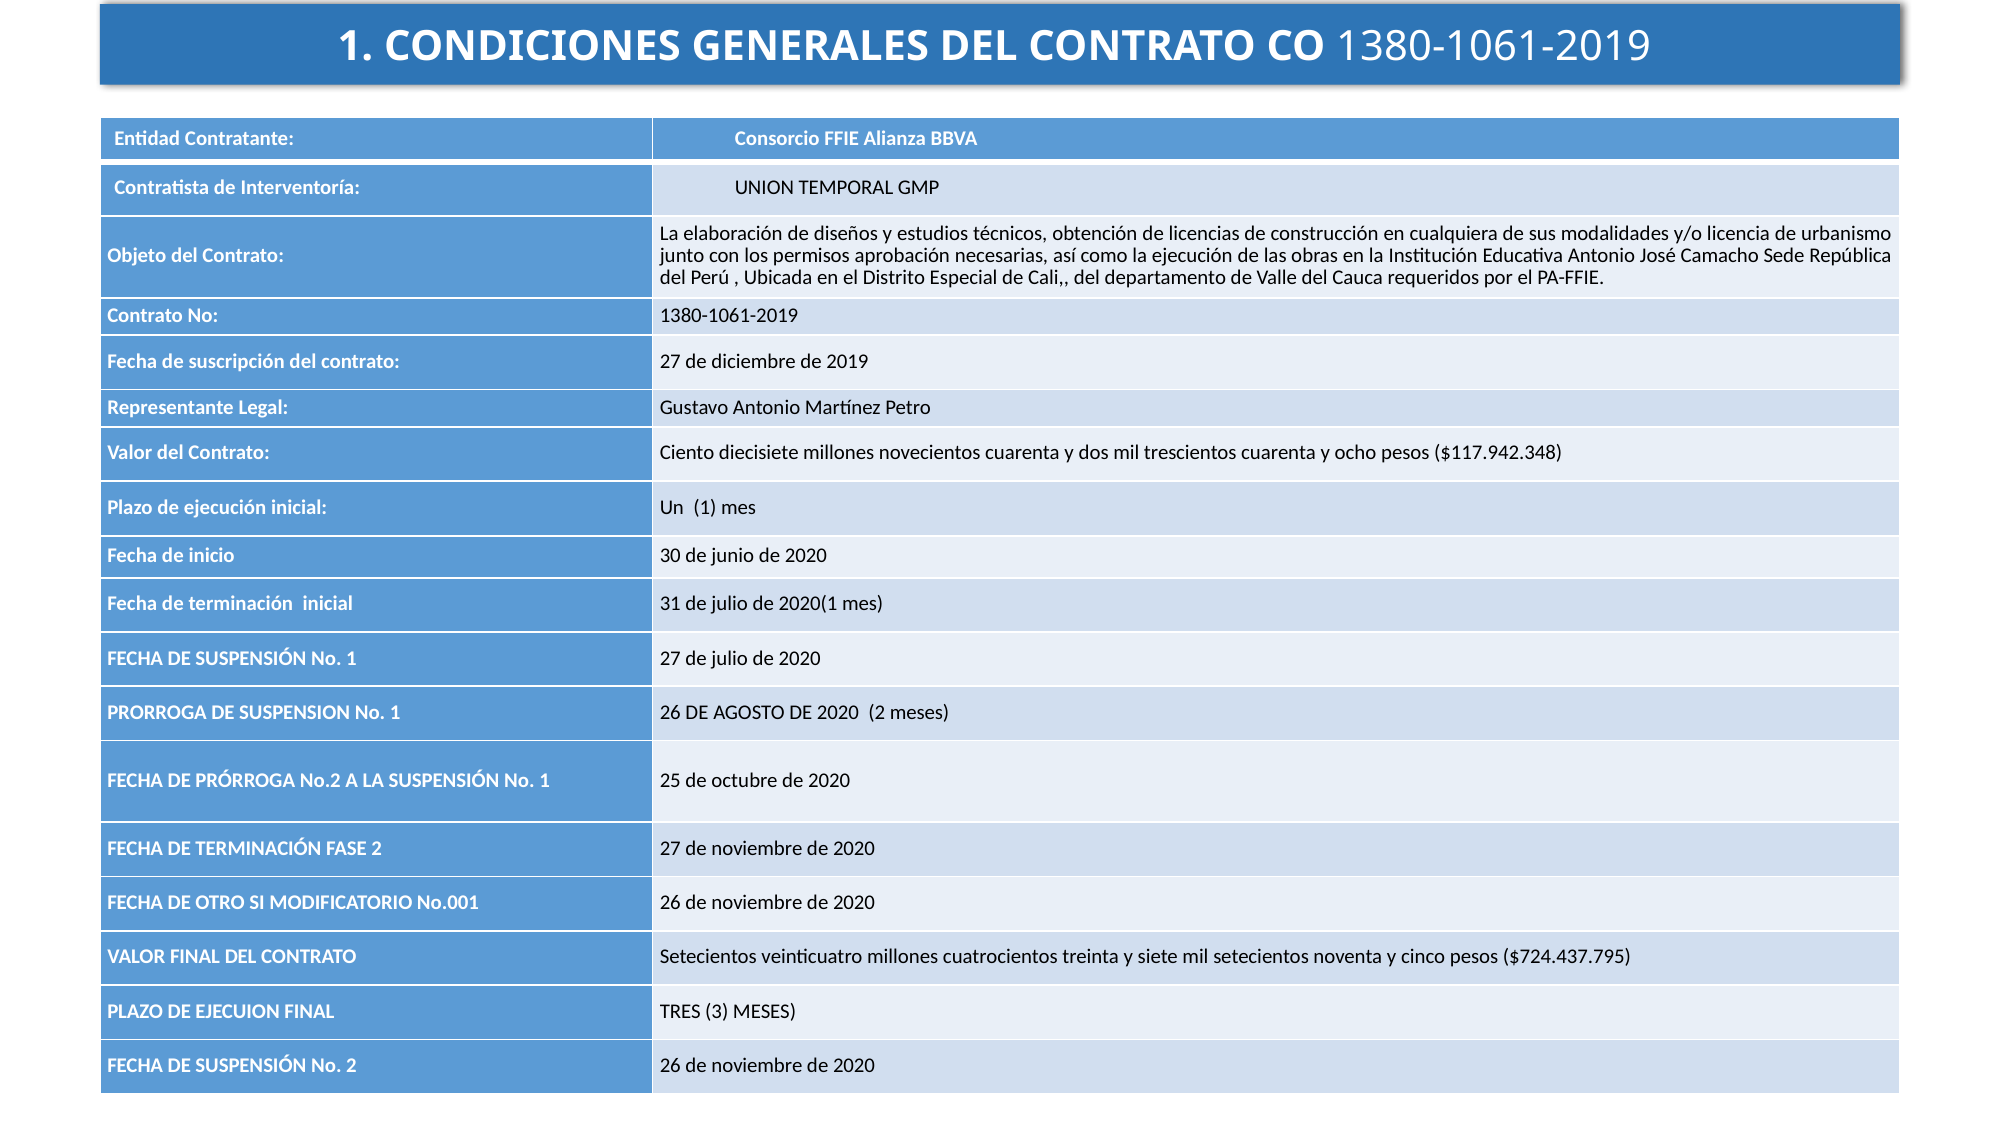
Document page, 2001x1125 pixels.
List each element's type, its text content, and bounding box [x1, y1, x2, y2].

table_cell PLAZO DE EJECUION FINAL [101, 986, 652, 1039]
table_cell VALOR FINAL DEL CONTRATO [101, 932, 652, 984]
text_box 1. CONDICIONES GENERALES DEL CONTRATO CO 1380-1061-2019 [99, 4, 1900, 85]
table_header Consorcio FFIE Alianza BBVA [653, 118, 1899, 159]
table_cell 26 DE AGOSTO DE 2020 (2 meses) [653, 687, 1899, 740]
table_cell 30 de junio de 2020 [653, 537, 1899, 577]
table_cell PRORROGA DE SUSPENSION No. 1 [101, 687, 652, 740]
table_cell Contratista de Interventoría: [101, 165, 652, 215]
table_cell La elaboración de diseños y estudios técnicos, obtención de licencias de construcción en cualquiera de sus modalidades y/o licencia de urbanismo junto con los permisos aprobación necesarias, así como la ejecución de las obras en la Institución Educativa Antonio José Camacho Sede República del Perú , Ubicada en el Distrito Especial de Cali,, del departamento de Valle del Cauca requeridos por el PA-FFIE. [653, 217, 1899, 297]
table_cell Valor del Contrato: [101, 428, 652, 480]
table_cell 27 de noviembre de 2020 [653, 823, 1899, 876]
table_cell Setecientos veinticuatro millones cuatrocientos treinta y siete mil setecientos noventa y cinco pesos ($724.437.795) [653, 932, 1899, 984]
table_cell Ciento diecisiete millones novecientos cuarenta y dos mil trescientos cuarenta y ocho pesos ($117.942.348) [653, 428, 1899, 480]
table_cell FECHA DE PRÓRROGA No.2 A LA SUSPENSIÓN No. 1 [101, 741, 652, 821]
table_cell 27 de diciembre de 2019 [653, 336, 1899, 389]
table_cell FECHA DE SUSPENSIÓN No. 1 [101, 633, 652, 685]
table_cell Contrato No: [101, 299, 652, 334]
table_cell Representante Legal: [101, 390, 652, 426]
table_cell Objeto del Contrato: [101, 217, 652, 297]
table_cell Fecha de suscripción del contrato: [101, 336, 652, 389]
table_cell Un (1) mes [653, 482, 1899, 535]
table_cell FECHA DE TERMINACIÓN FASE 2 [101, 823, 652, 876]
table_cell TRES (3) MESES) [653, 986, 1899, 1039]
table_cell 26 de noviembre de 2020 [653, 1040, 1899, 1093]
table_cell Plazo de ejecución inicial: [101, 482, 652, 535]
table_cell 31 de julio de 2020(1 mes) [653, 579, 1899, 631]
table_cell Fecha de terminación inicial [101, 579, 652, 631]
table_cell 1380-1061-2019 [653, 299, 1899, 334]
table_cell 26 de noviembre de 2020 [653, 877, 1899, 930]
table_cell Gustavo Antonio Martínez Petro [653, 390, 1899, 426]
table_cell Fecha de inicio [101, 537, 652, 577]
table_header Entidad Contratante: [101, 118, 652, 159]
table_cell 25 de octubre de 2020 [653, 741, 1899, 821]
table_cell FECHA DE SUSPENSIÓN No. 2 [101, 1040, 652, 1093]
table_cell FECHA DE OTRO SI MODIFICATORIO No.001 [101, 877, 652, 930]
table_cell UNION TEMPORAL GMP [653, 165, 1899, 215]
table_cell 27 de julio de 2020 [653, 633, 1899, 685]
